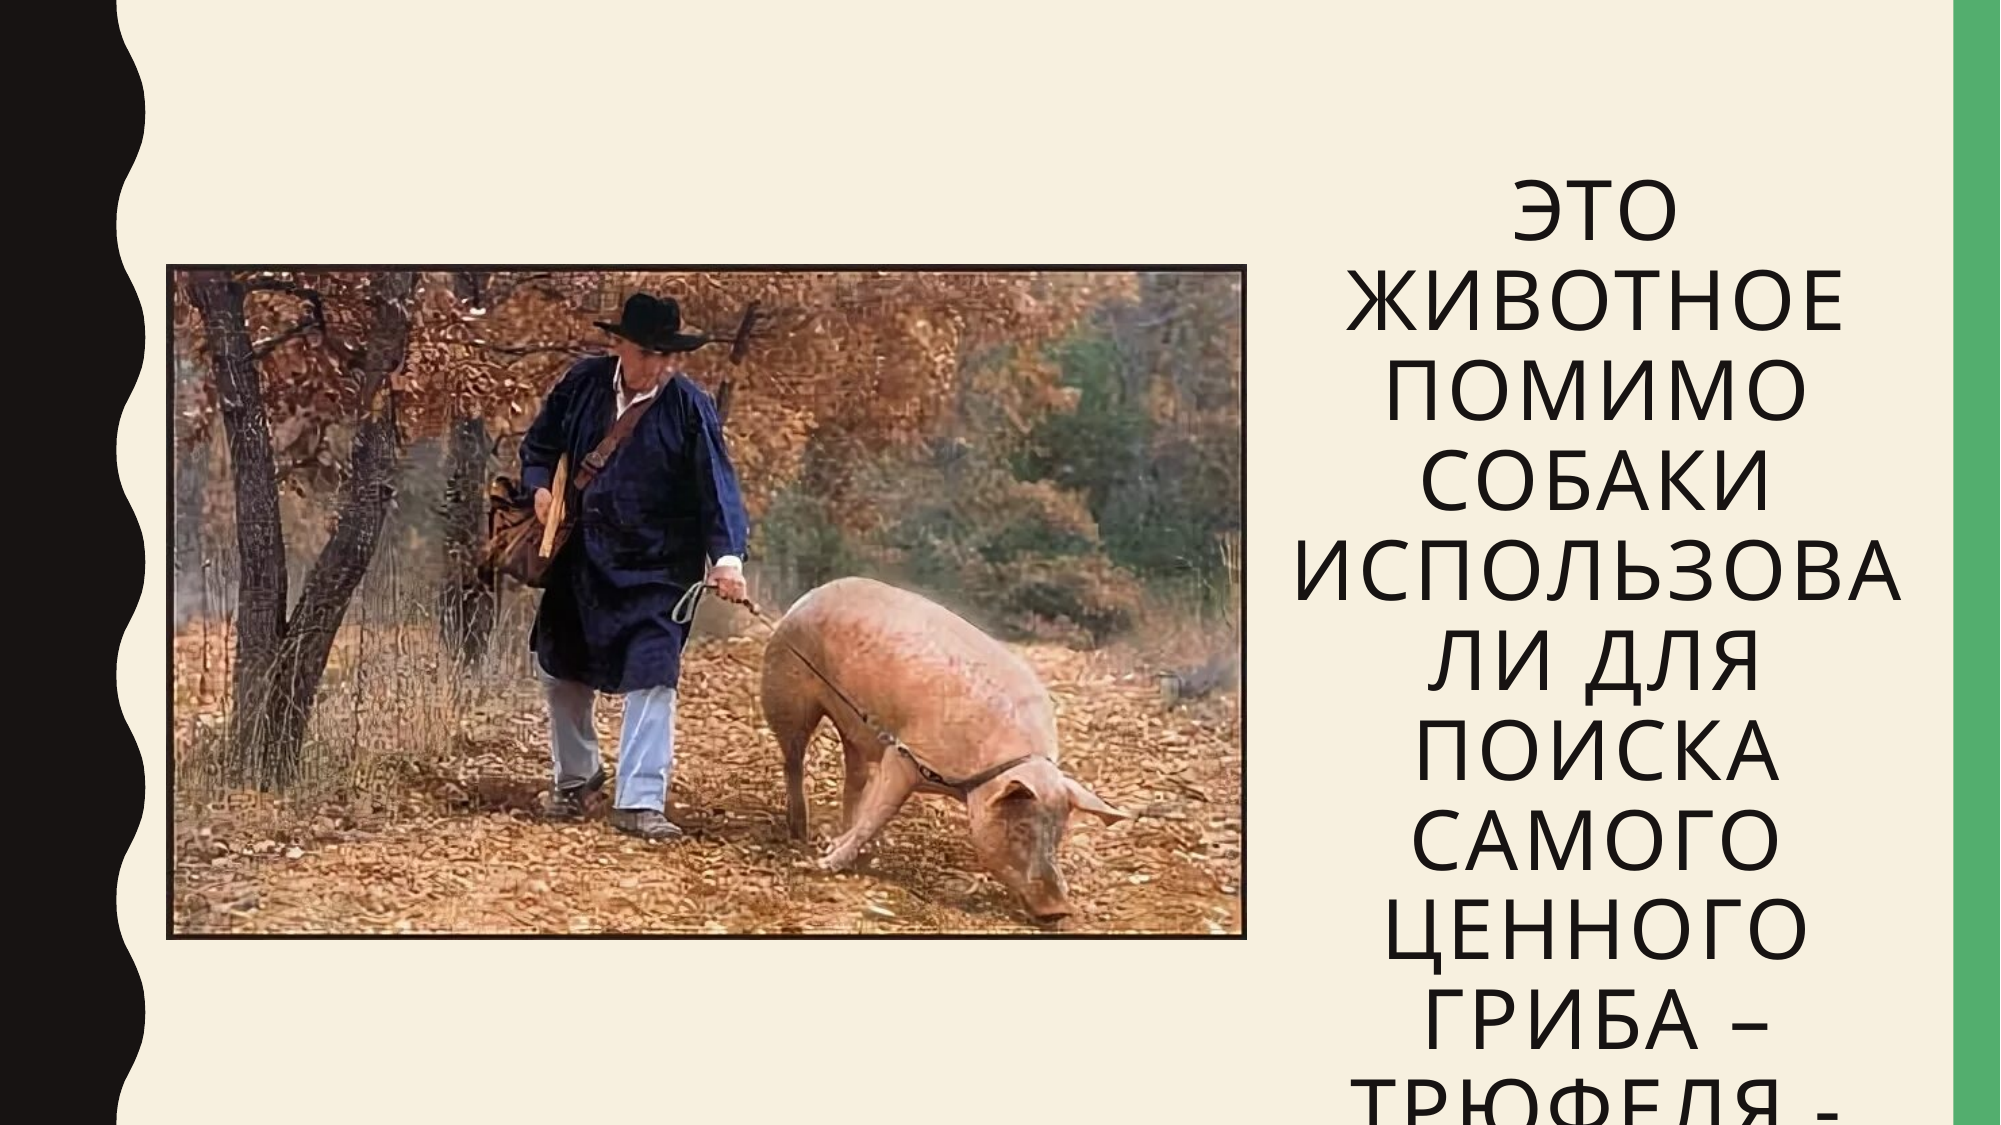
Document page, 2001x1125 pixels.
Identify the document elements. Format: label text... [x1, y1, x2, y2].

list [166, 264, 1247, 940]
title Это животное помимо собаки использовали для поиска самого ценного гриба – трюфеля - свинья [1265, 160, 1932, 1125]
